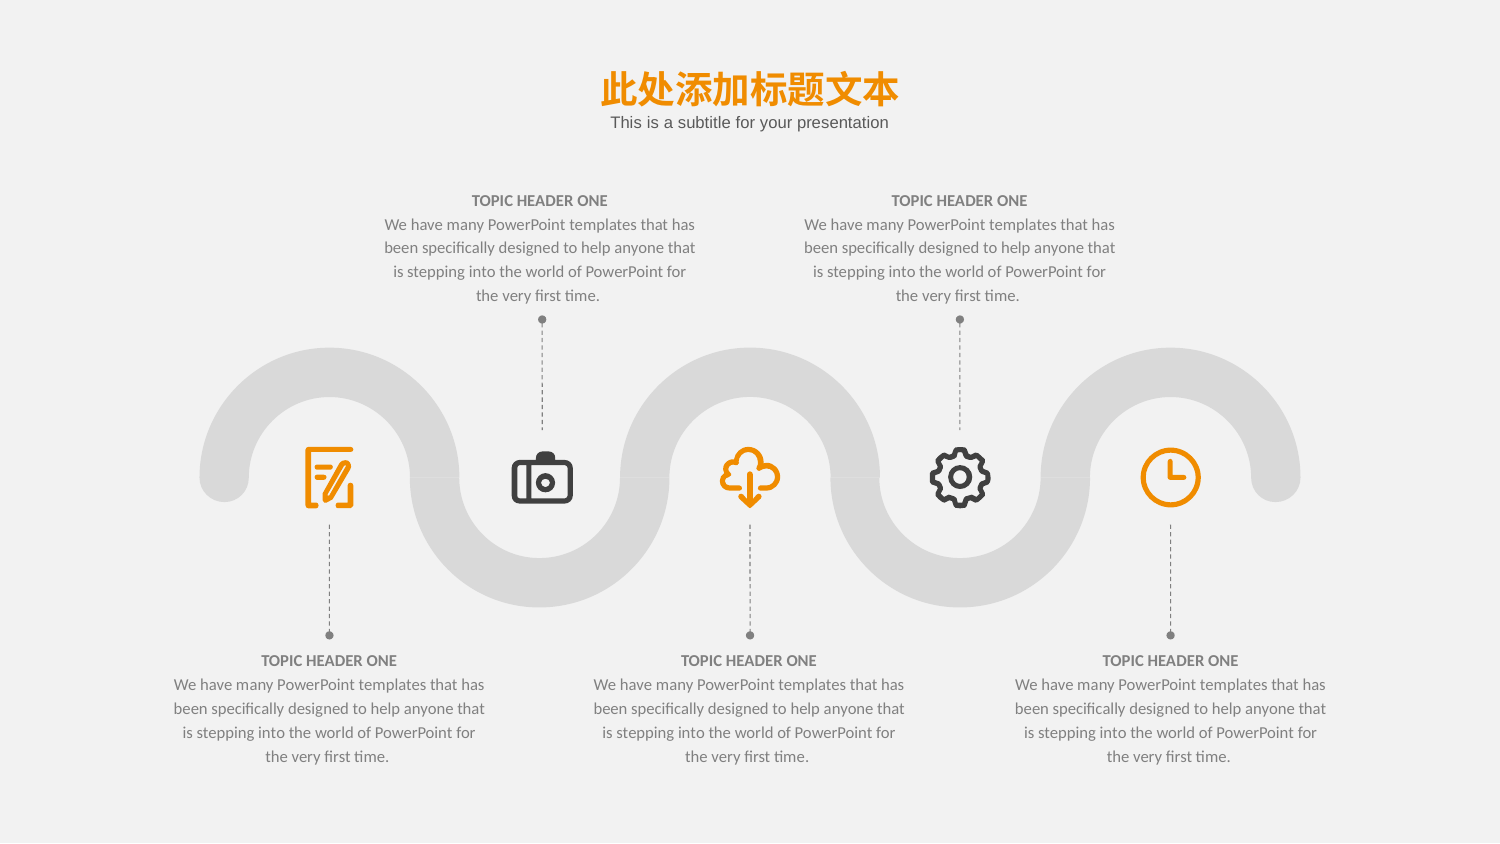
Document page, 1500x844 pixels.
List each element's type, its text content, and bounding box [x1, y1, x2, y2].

text_box TOPIC HEADER ONE We have many PowerPoint templates that has been specifically designed to help anyone that is stepping into the world of PowerPoint for the very first time. [170, 646, 489, 766]
text_box [409, 477, 670, 608]
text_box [719, 446, 781, 509]
text_box TOPIC HEADER ONE We have many PowerPoint templates that has been specifically designed to help anyone that is stepping into the world of PowerPoint for the very first time. [800, 185, 1120, 306]
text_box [305, 446, 354, 509]
text_box [538, 315, 547, 329]
text_box TOPIC HEADER ONE We have many PowerPoint templates that has been specifically designed to help anyone that is stepping into the world of PowerPoint for the very first time. [589, 646, 909, 766]
text_box [325, 624, 334, 640]
text_box [1166, 624, 1175, 640]
text_box [830, 477, 1091, 608]
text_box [929, 446, 991, 509]
text_box [620, 347, 880, 478]
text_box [1140, 447, 1202, 508]
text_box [511, 451, 574, 504]
text_box [1040, 347, 1301, 503]
text_box TOPIC HEADER ONE We have many PowerPoint templates that has been specifically designed to help anyone that is stepping into the world of PowerPoint for the very first time. [1011, 646, 1331, 766]
text_box This is a subtitle for your presentation [602, 112, 898, 133]
text_box 此处添加标题文本 [567, 58, 933, 119]
text_box [955, 315, 965, 329]
text_box [199, 347, 460, 503]
text_box TOPIC HEADER ONE We have many PowerPoint templates that has been specifically designed to help anyone that is stepping into the world of PowerPoint for the very first time. [380, 185, 700, 306]
text_box [745, 624, 755, 640]
